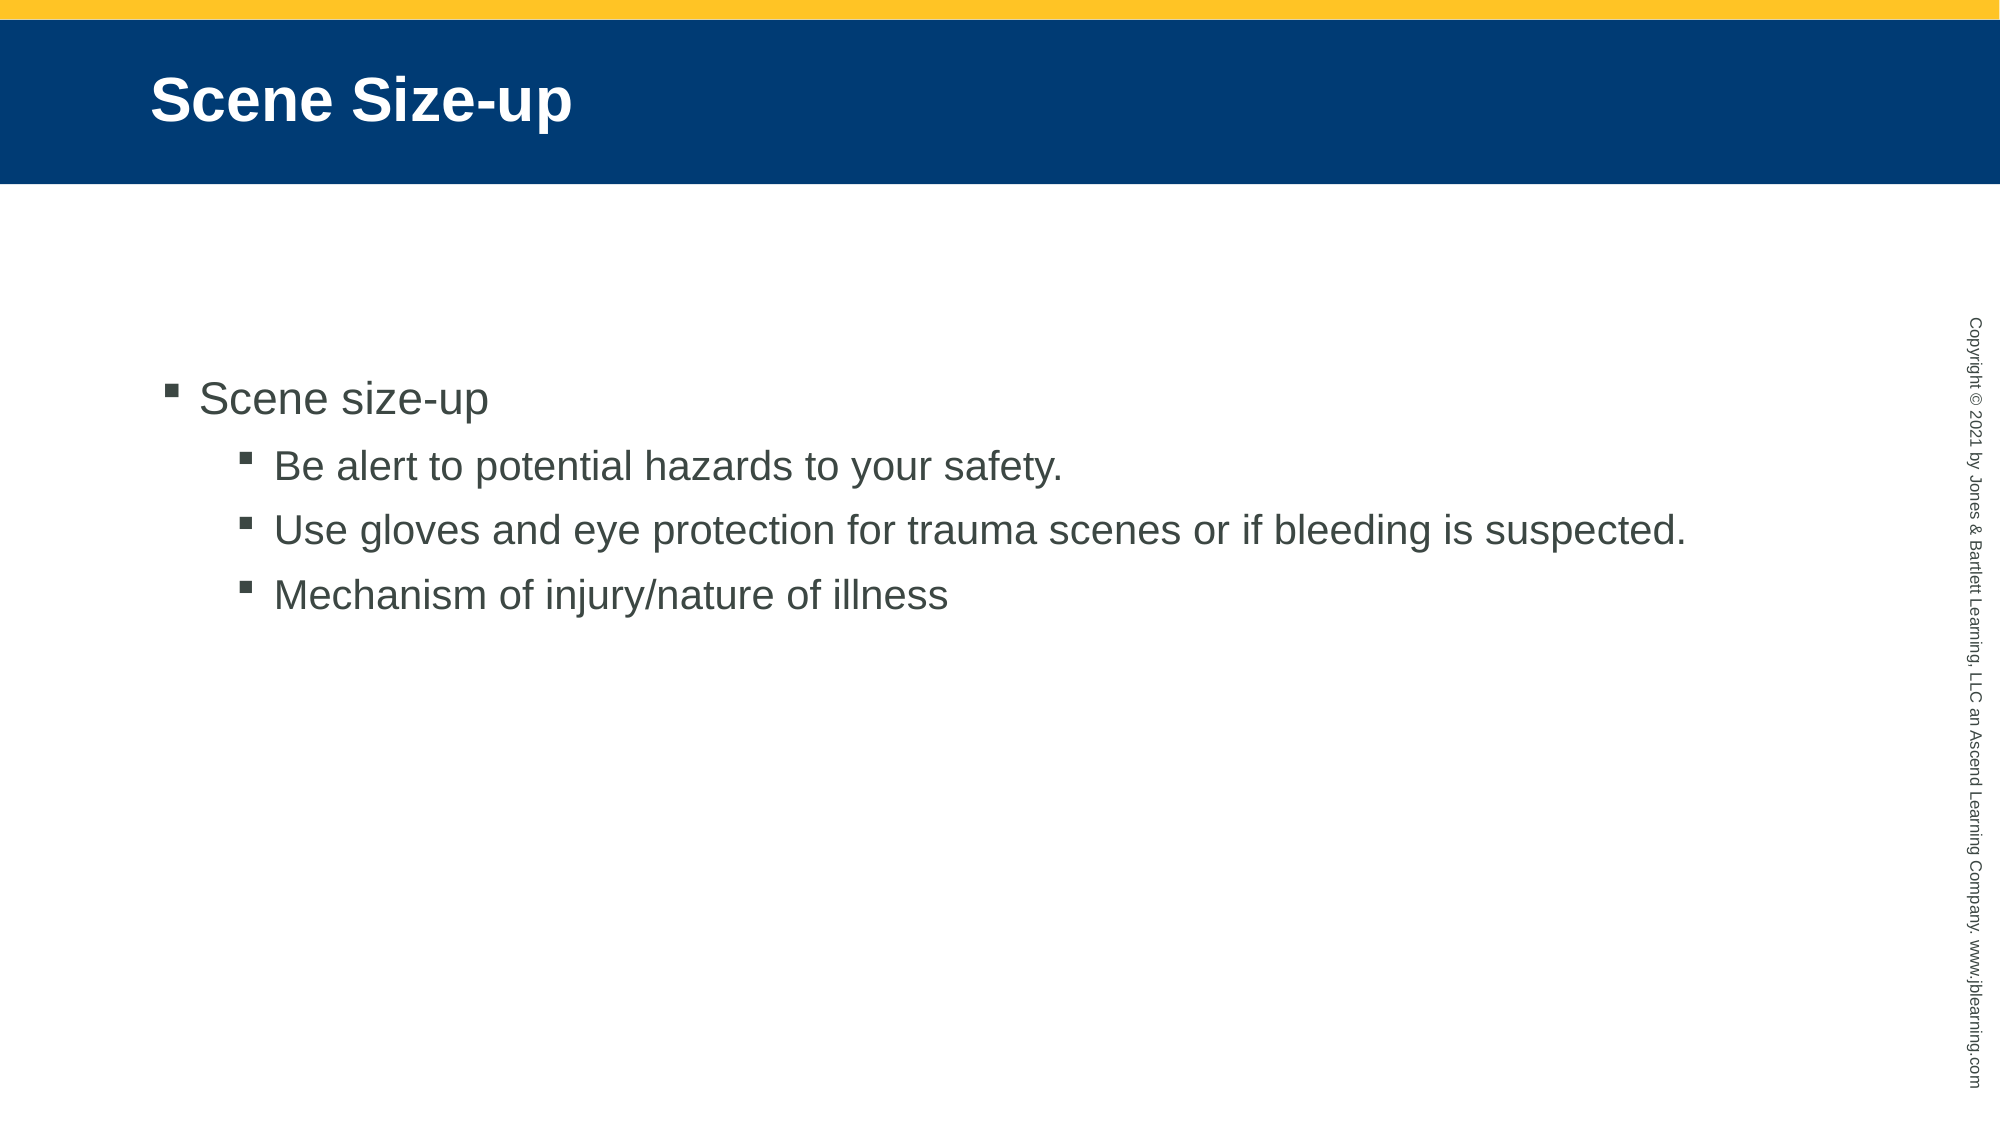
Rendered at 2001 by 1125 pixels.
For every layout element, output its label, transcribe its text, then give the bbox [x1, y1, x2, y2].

list Scene size-up Be alert to potential hazards to your safety. Use gloves and eye protection for trauma scenes or if bleeding is suspected. Mechanism of injury/nature of illness [146, 361, 1859, 1016]
title Scene Size-up [0, 19, 2000, 185]
